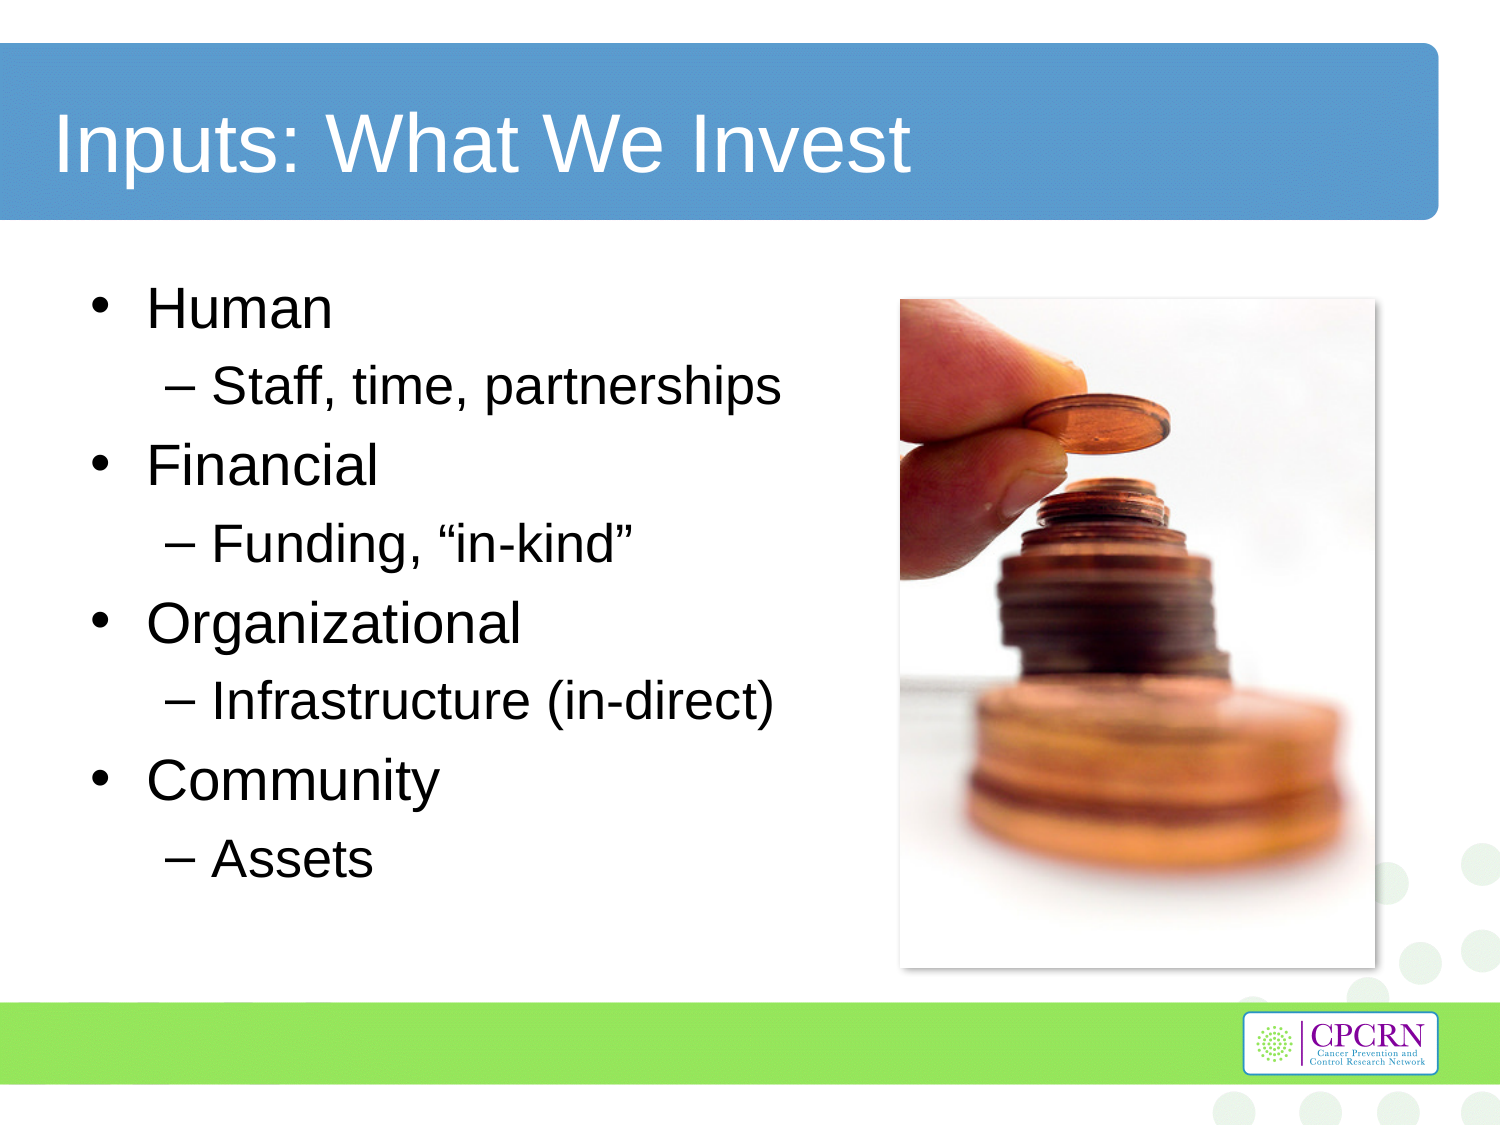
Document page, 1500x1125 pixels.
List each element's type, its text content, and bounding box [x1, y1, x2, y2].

title Inputs: What We Invest [37, 45, 1438, 233]
picture [0, 0, 1500, 1125]
list Human Staff, time, partnerships Financial Funding, “in-kind” Organizational Infrastructure (in-direct) Community Assets [75, 262, 1425, 1005]
